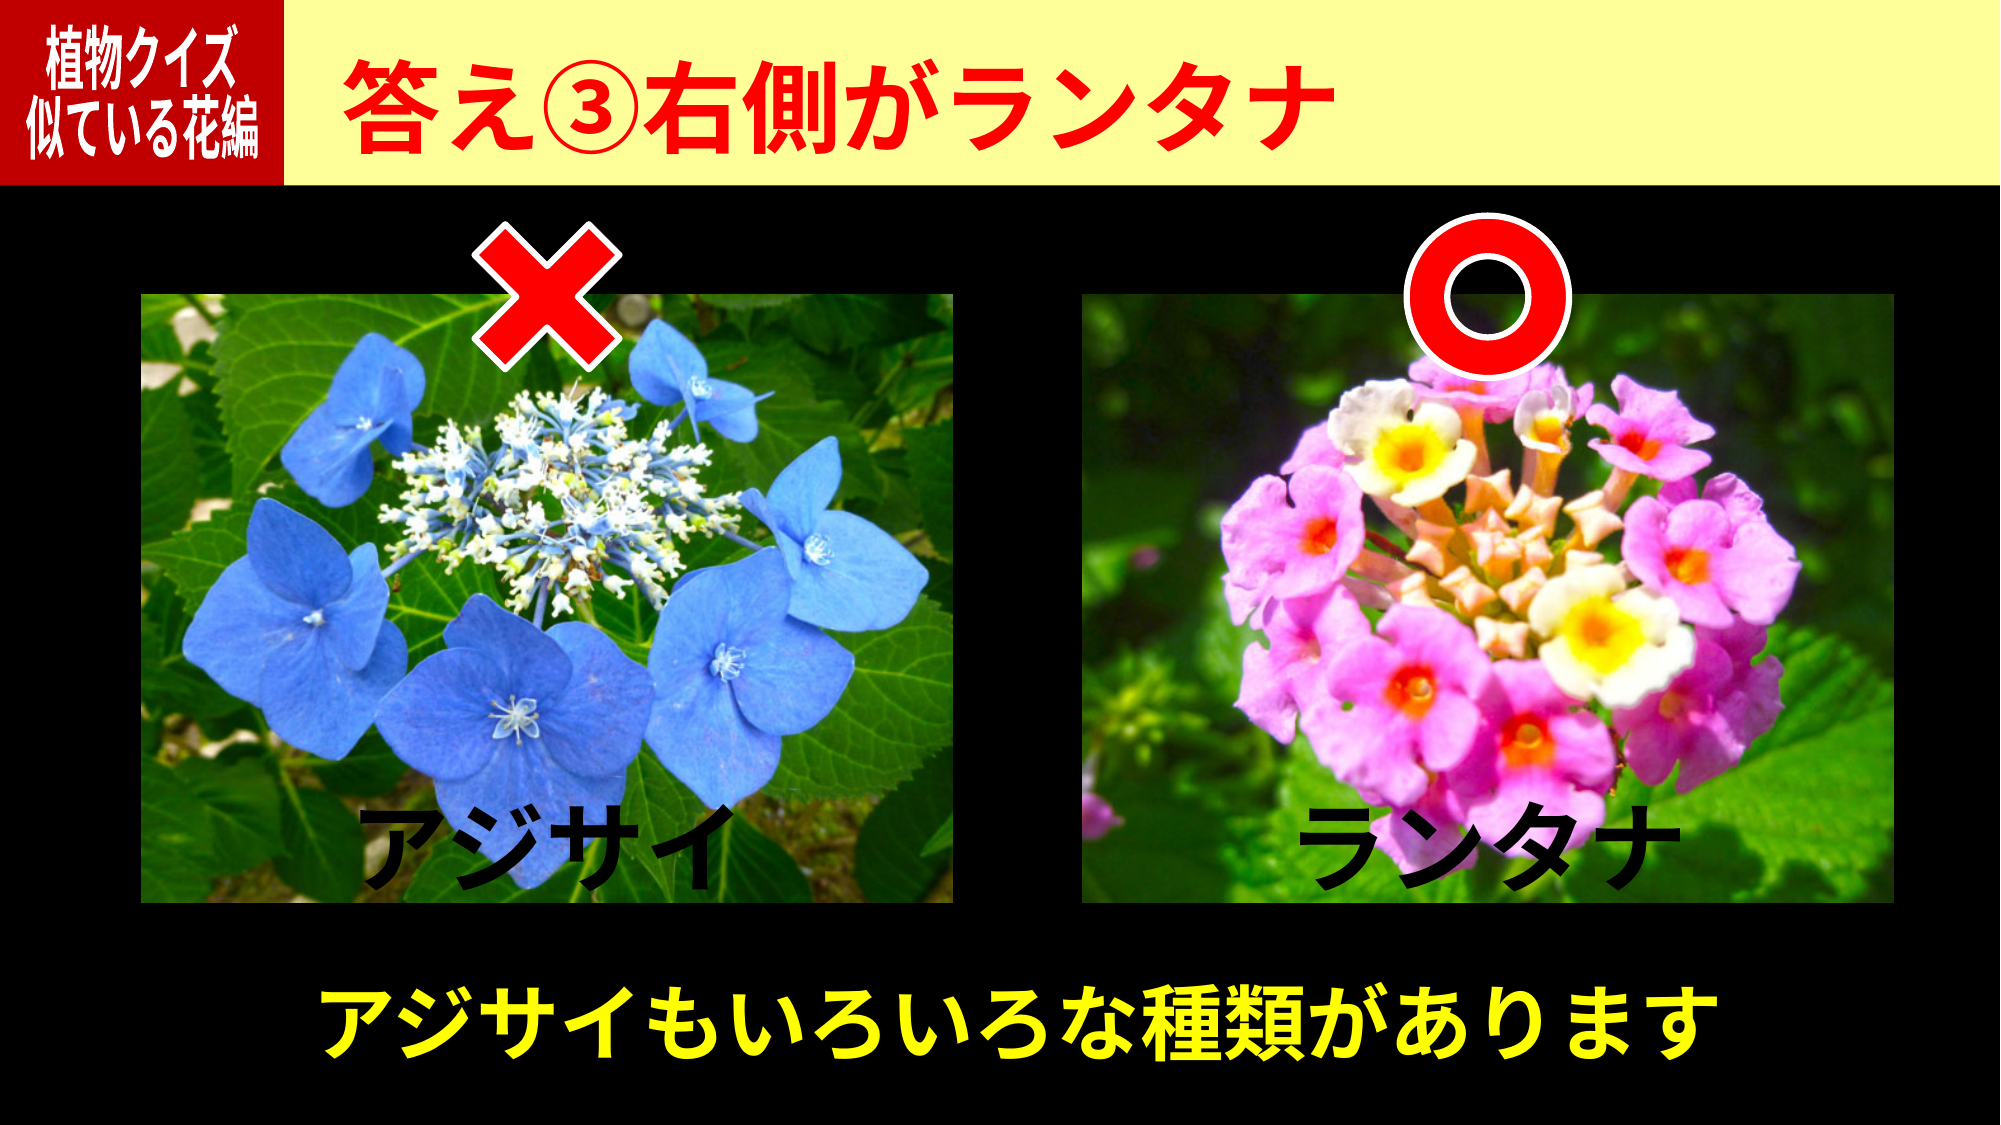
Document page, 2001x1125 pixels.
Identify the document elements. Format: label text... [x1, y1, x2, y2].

text_box [474, 224, 620, 292]
text_box 答え③右側がランタナ [326, 38, 1357, 173]
picture [1082, 294, 1894, 903]
picture [141, 294, 953, 903]
text_box [1406, 215, 1569, 292]
text_box アジサイもいろいろな種類があります [297, 964, 1738, 1079]
